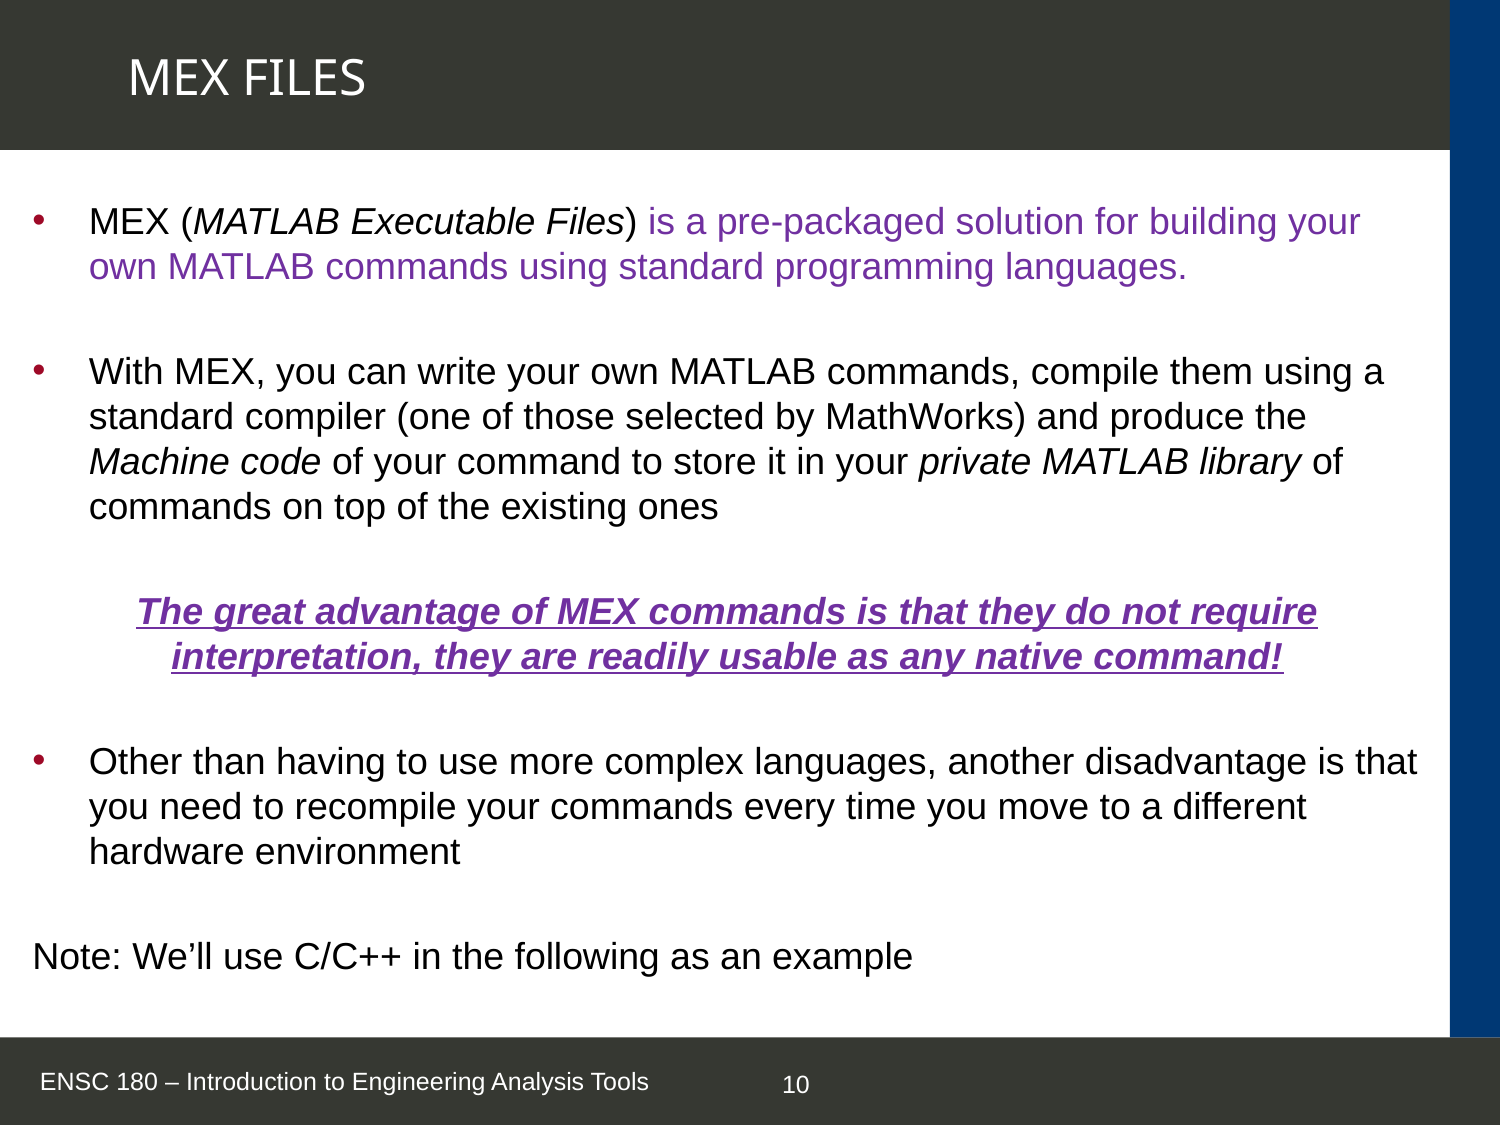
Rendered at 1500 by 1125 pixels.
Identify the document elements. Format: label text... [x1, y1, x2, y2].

list MEX (MATLAB Executable Files) is a pre-packaged solution for building your own MATLAB commands using standard programming languages. With MEX, you can write your own MATLAB commands, compile them using a standard compiler (one of those selected by MathWorks) and produce the Machine code of your command to store it in your private MATLAB library of commands on top of the existing ones The great advantage of MEX commands is that they do not require interpretation, they are readily usable as any native command! Other than having to use more complex languages, another disadvantage is that you need to recompile your commands every time you move to a different hardware environment Note: We’ll use C/C++ in the following as an example [17, 189, 1438, 982]
footer ENSC 180 – Introduction to Engineering Analysis Tools [24, 1057, 740, 1113]
title MEX FILES [112, 37, 1450, 138]
